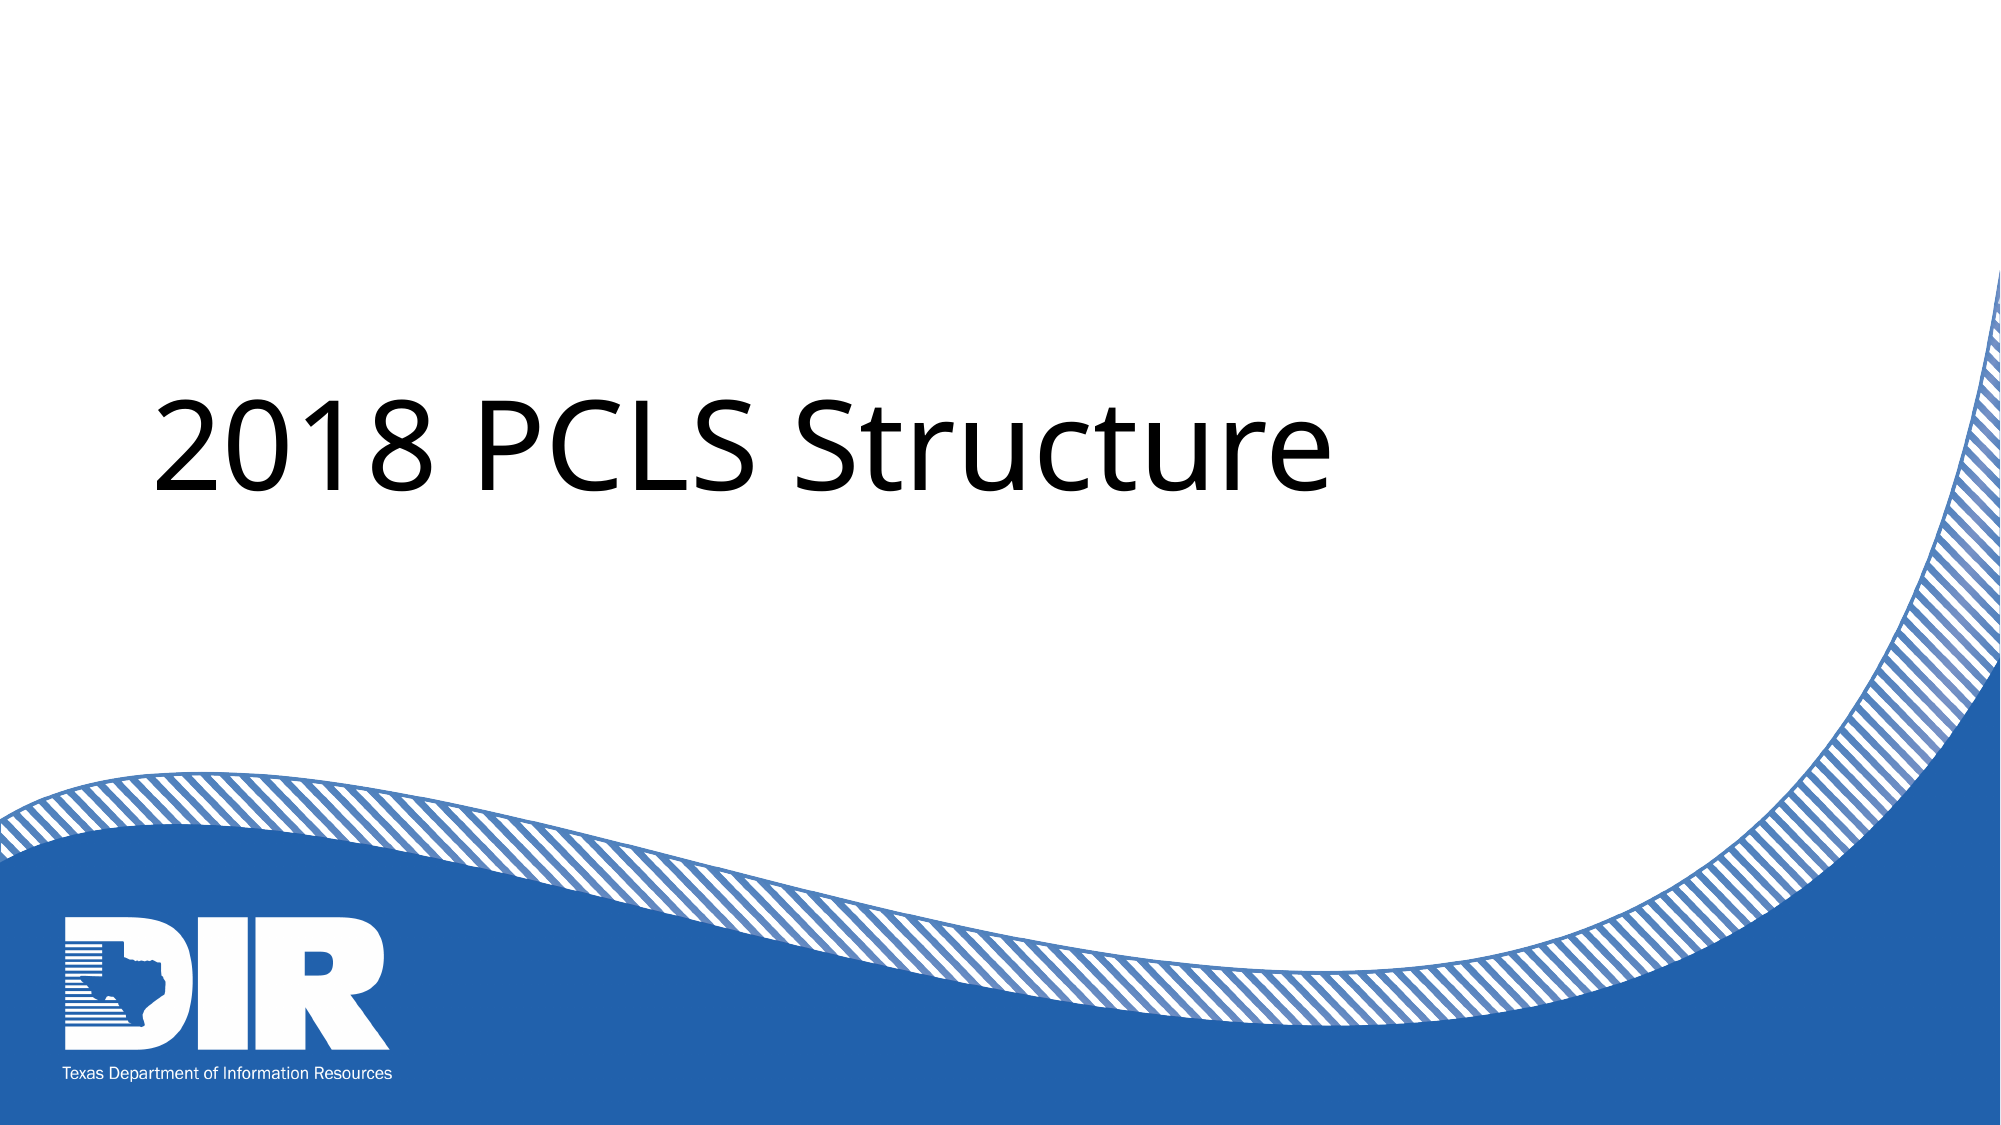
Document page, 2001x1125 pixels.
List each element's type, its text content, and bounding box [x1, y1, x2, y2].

title 2018 PCLS Structure [136, 57, 1862, 526]
picture [0, 0, 2001, 1125]
